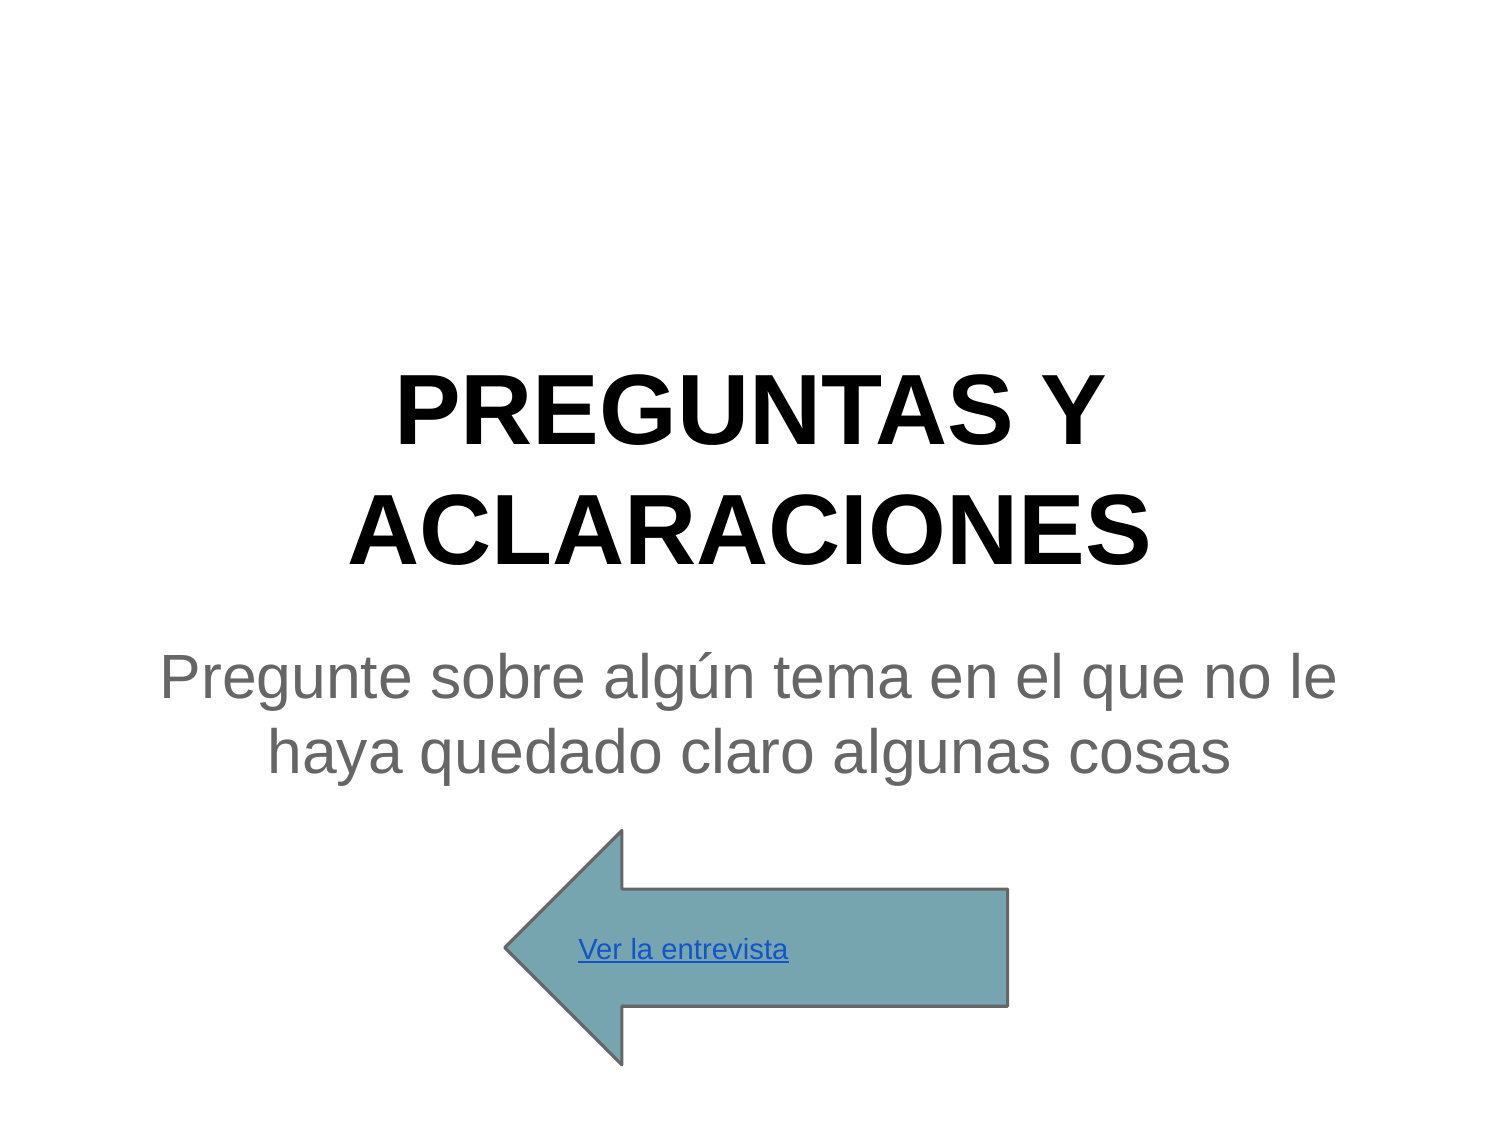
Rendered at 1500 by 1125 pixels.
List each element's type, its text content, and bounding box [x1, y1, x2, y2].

text_box Ver la entrevista [504, 830, 1008, 1065]
subtitle Pregunte sobre algún tema en el que no le haya quedado claro algunas cosas [112, 621, 1388, 793]
title PREGUNTAS Y ACLARACIONES [112, 346, 1388, 600]
